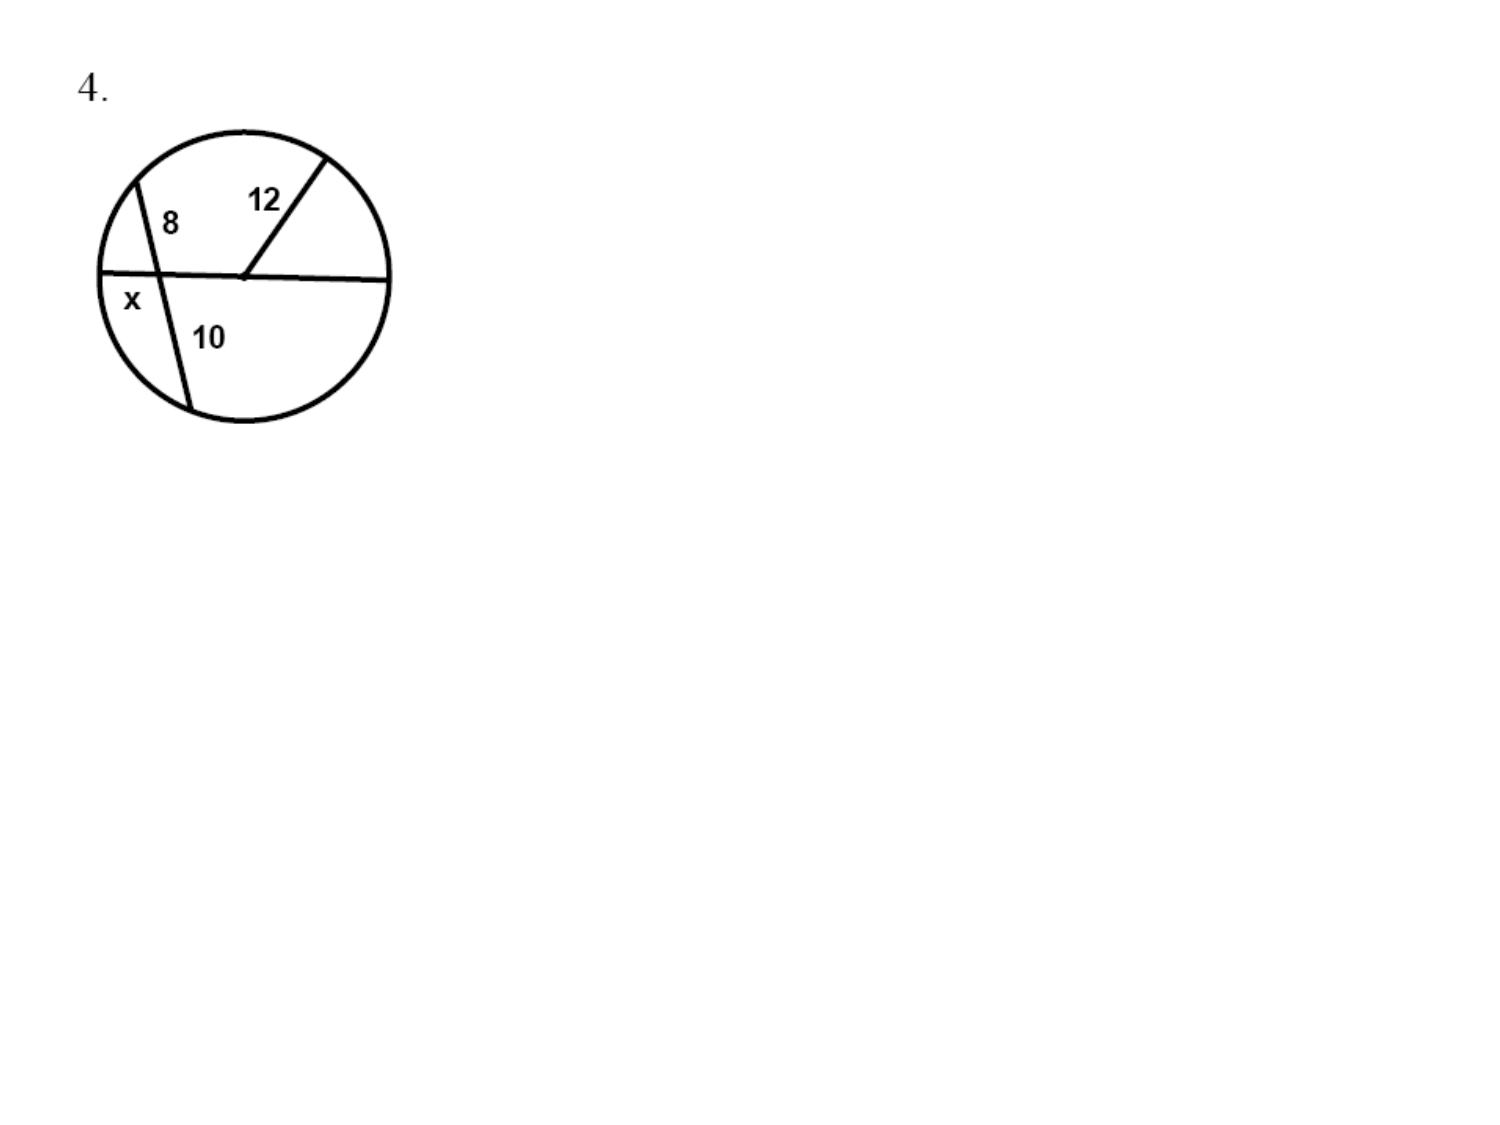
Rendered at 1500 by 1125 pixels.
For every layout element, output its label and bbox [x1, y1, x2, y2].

picture [62, 62, 418, 460]
